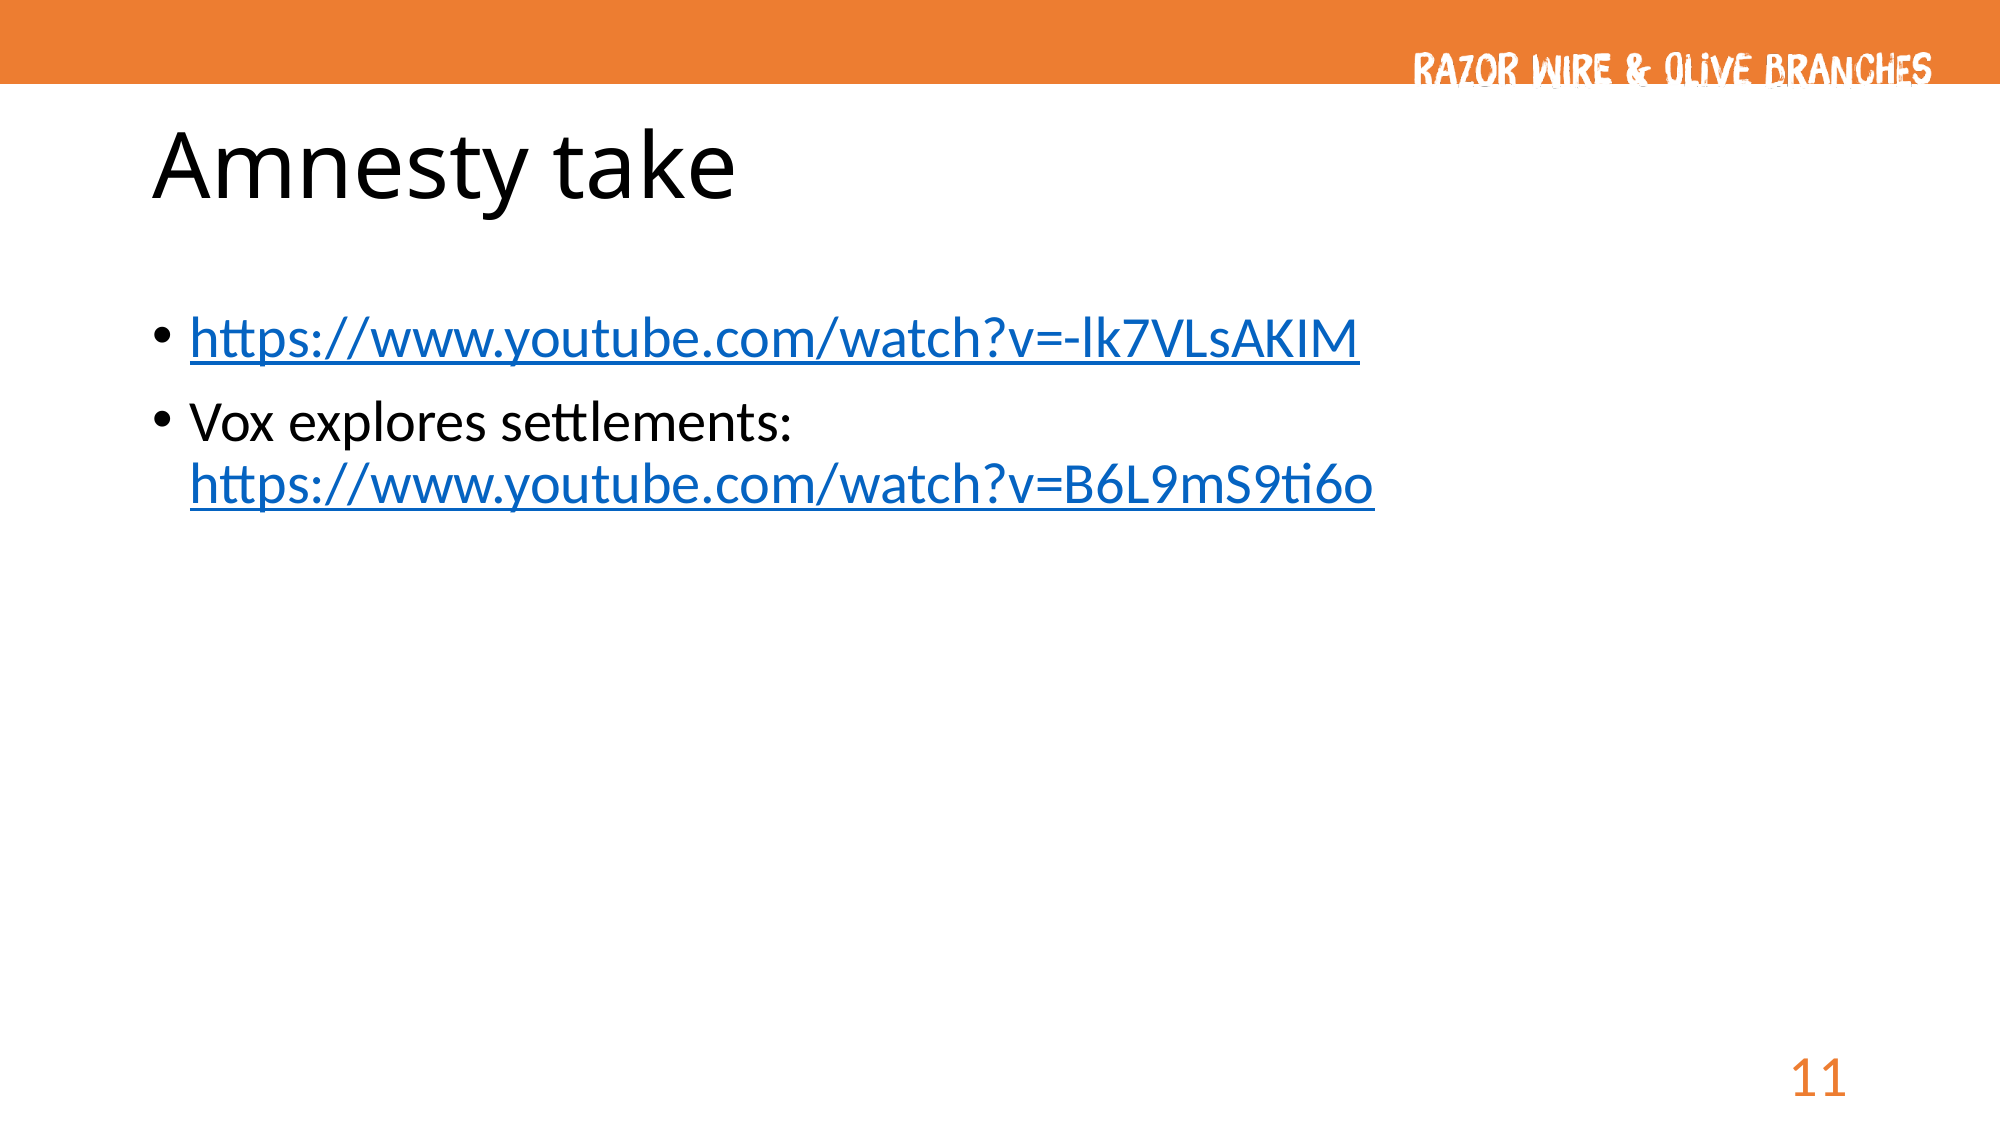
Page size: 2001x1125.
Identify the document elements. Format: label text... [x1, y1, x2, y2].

title Amnesty take [137, 59, 1863, 278]
slide_number 11 [1412, 1042, 1863, 1103]
list https://www.youtube.com/watch?v=-lk7VLsAKIM Vox explores settlements: https://www.youtube.com/watch?v=B6L9mS9ti6o [137, 299, 1863, 1014]
picture [1411, 49, 1935, 89]
